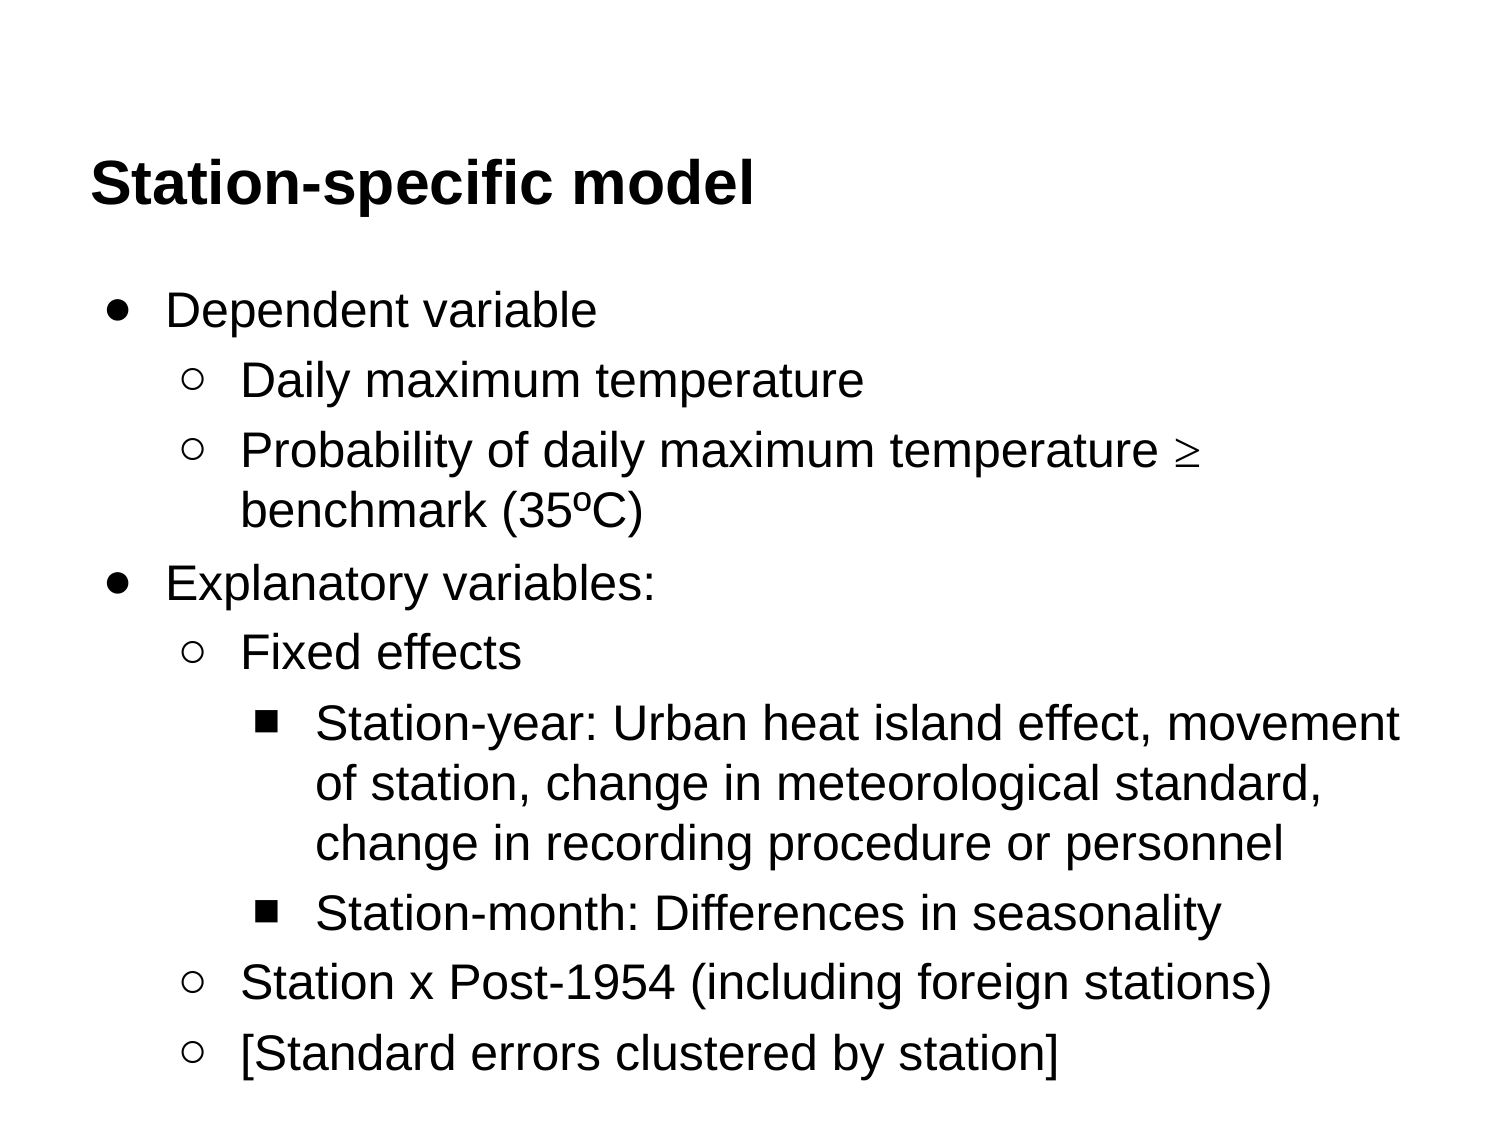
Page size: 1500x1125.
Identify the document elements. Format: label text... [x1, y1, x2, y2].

title Station-specific model [75, 45, 1425, 233]
list Dependent variable Daily maximum temperature Probability of daily maximum temperature ≥ benchmark (35ºC) Explanatory variables: Fixed effects Station-year: Urban heat island effect, movement of station, change in meteorological standard, change in recording procedure or personnel Station-month: Differences in seasonality Station x Post-1954 (including foreign stations) [Standard errors clustered by station] [75, 262, 1425, 1078]
